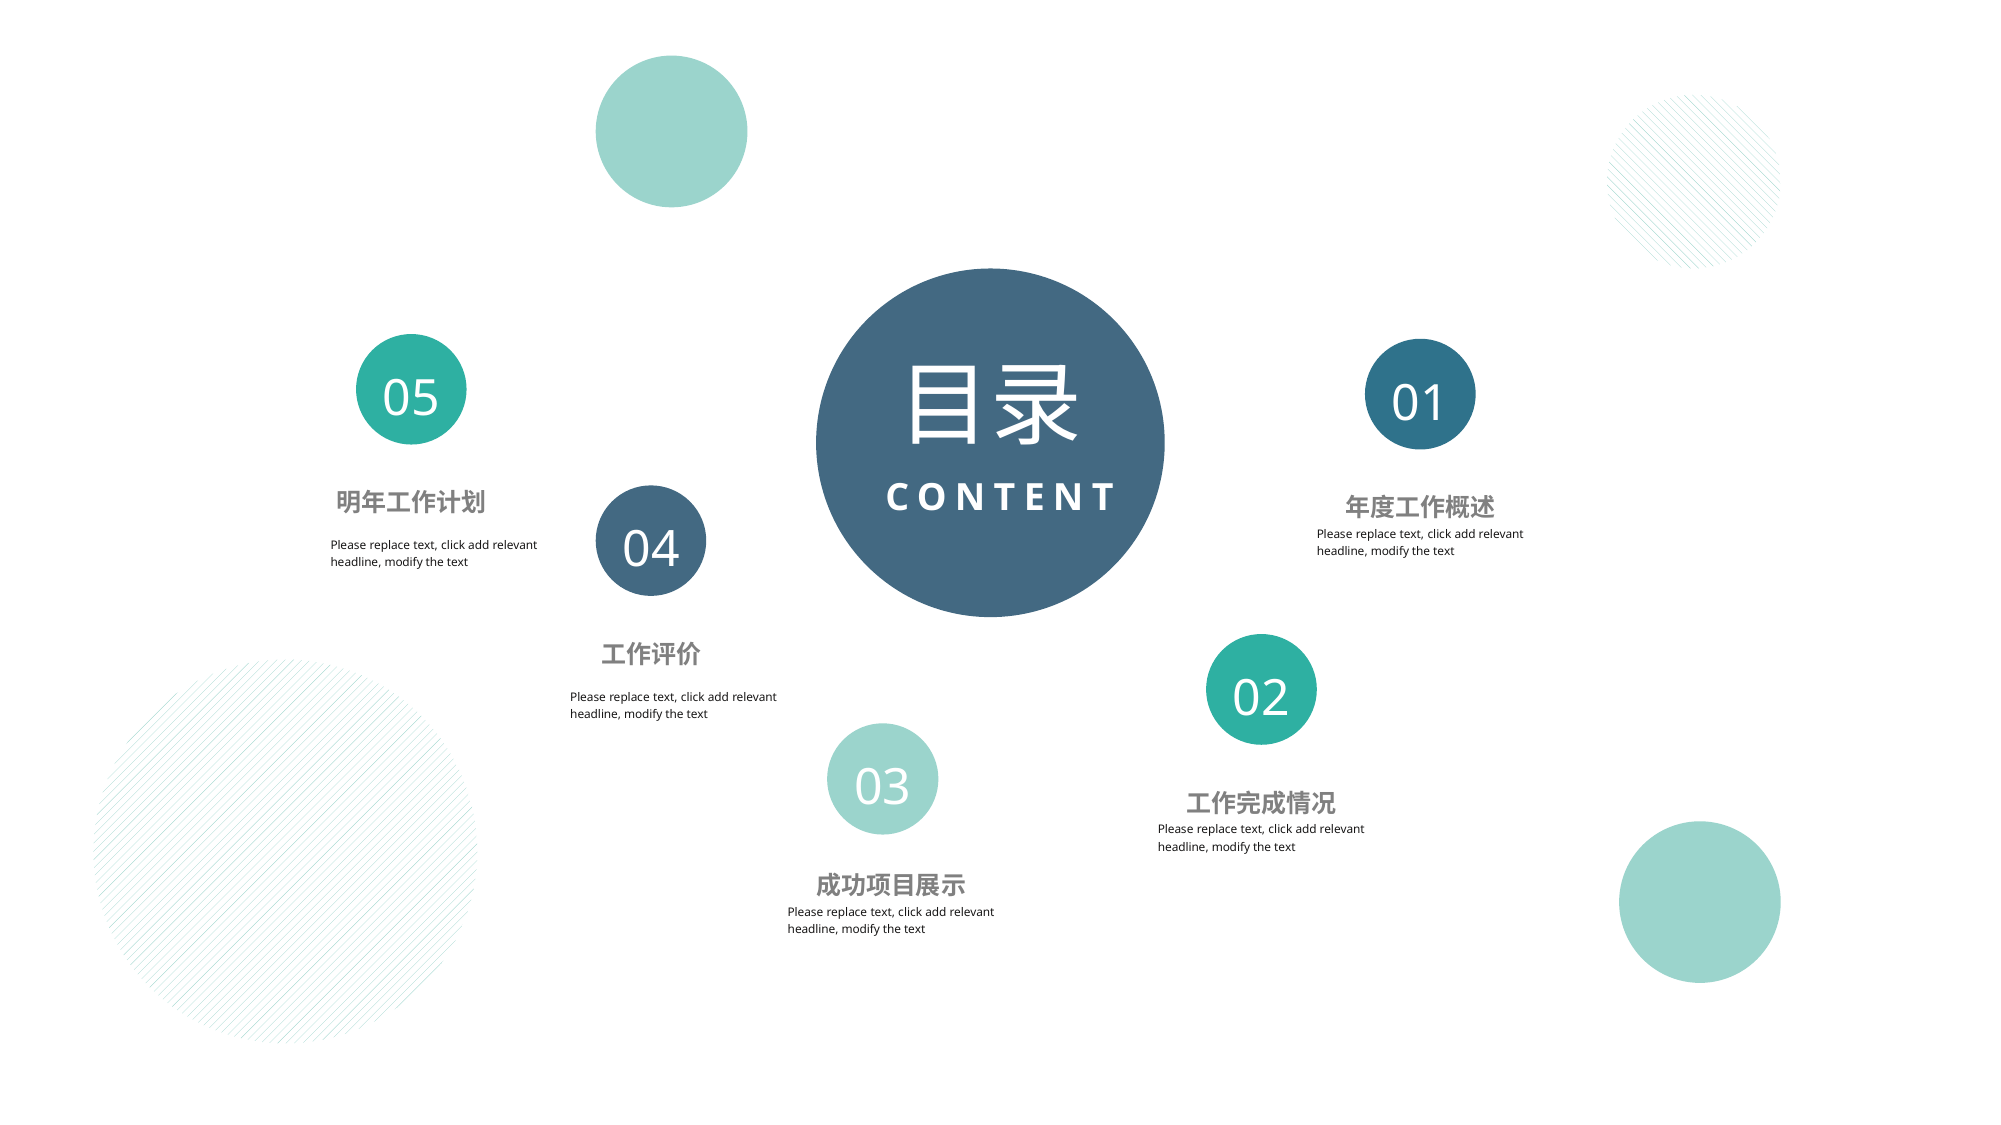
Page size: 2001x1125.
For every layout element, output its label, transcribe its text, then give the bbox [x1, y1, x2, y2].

text_box Please replace text, click add relevant headline, modify the text [570, 686, 778, 721]
text_box Please replace text, click add relevant headline, modify the text [1316, 523, 1524, 559]
text_box 工作评价 [560, 632, 742, 669]
text_box [92, 658, 479, 1045]
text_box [816, 268, 1165, 618]
text_box [1618, 820, 1782, 984]
text_box 工作完成情况 [1171, 781, 1352, 817]
text_box 04 [595, 485, 707, 596]
text_box Please replace text, click add relevant headline, modify the text [787, 902, 995, 937]
text_box 03 [827, 723, 939, 835]
text_box Please replace text, click add relevant headline, modify the text [1158, 819, 1365, 854]
text_box 01 [1364, 338, 1476, 450]
text_box 成功项目展示 [800, 863, 982, 900]
text_box 05 [356, 334, 467, 445]
text_box 明年工作计划 [320, 480, 502, 517]
text_box [1605, 93, 1782, 270]
text_box [594, 54, 749, 209]
text_box 02 [1206, 634, 1317, 745]
text_box 年度工作概述 [1329, 485, 1511, 522]
text_box Please replace text, click add relevant headline, modify the text [330, 534, 538, 569]
